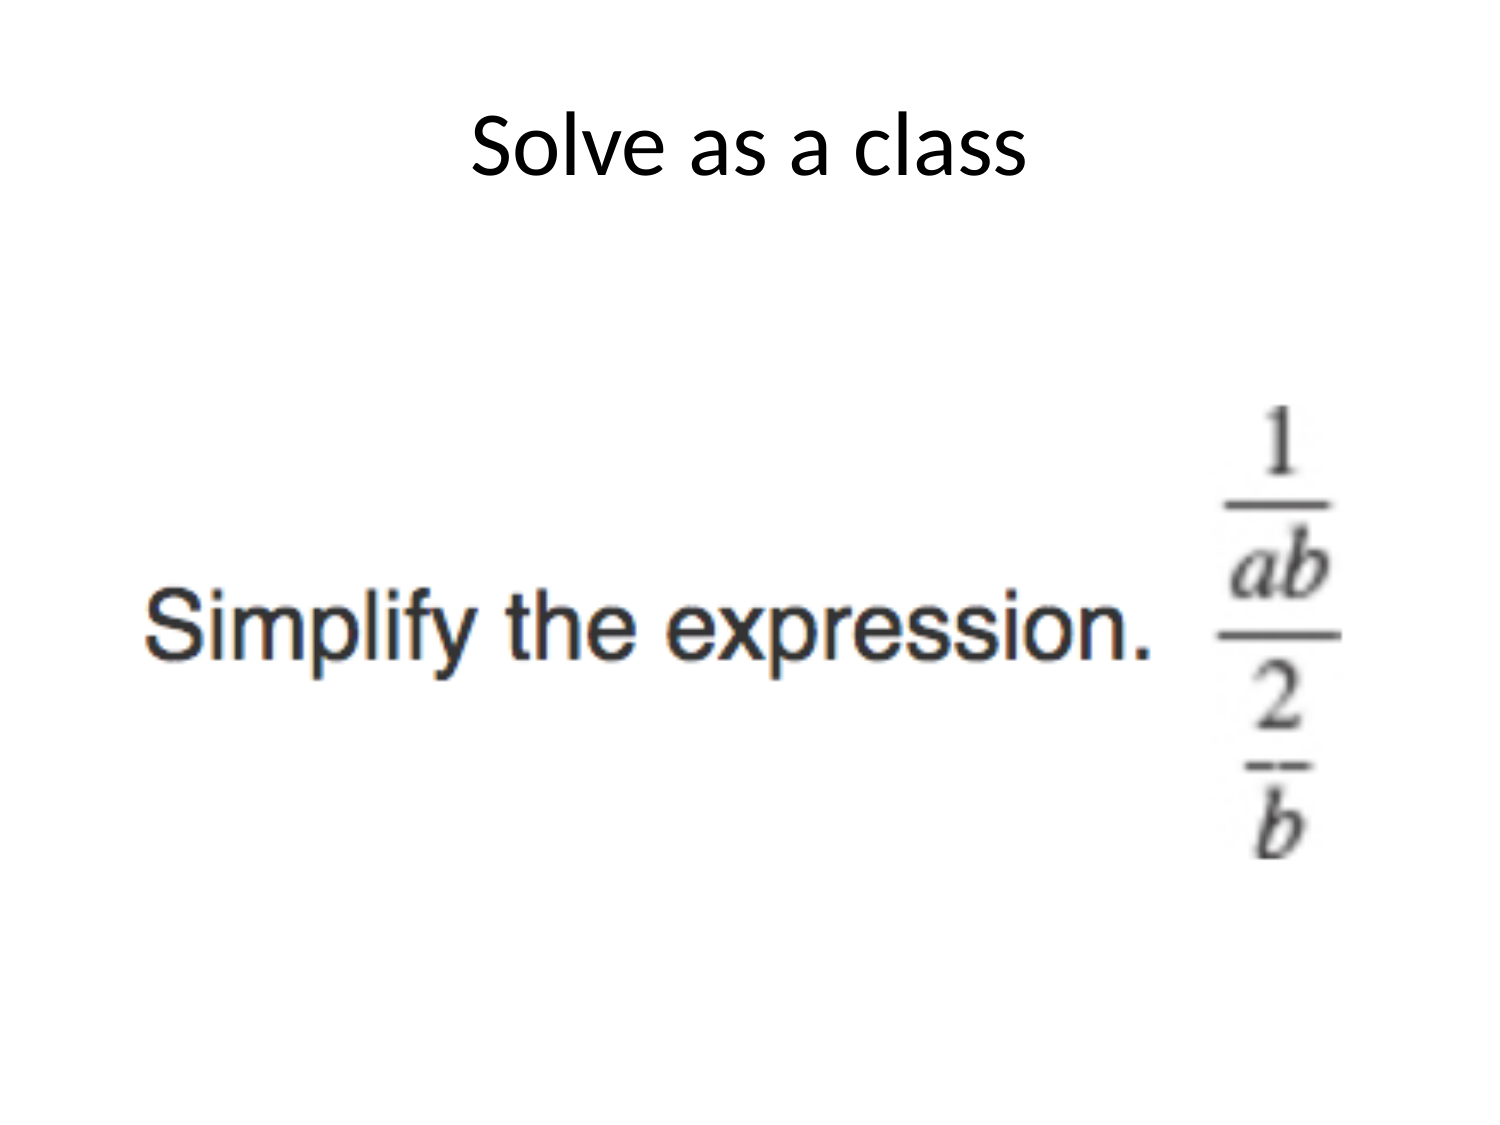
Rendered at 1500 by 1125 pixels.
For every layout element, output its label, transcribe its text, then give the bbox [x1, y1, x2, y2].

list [74, 262, 1426, 1006]
title Solve as a class [75, 45, 1425, 233]
